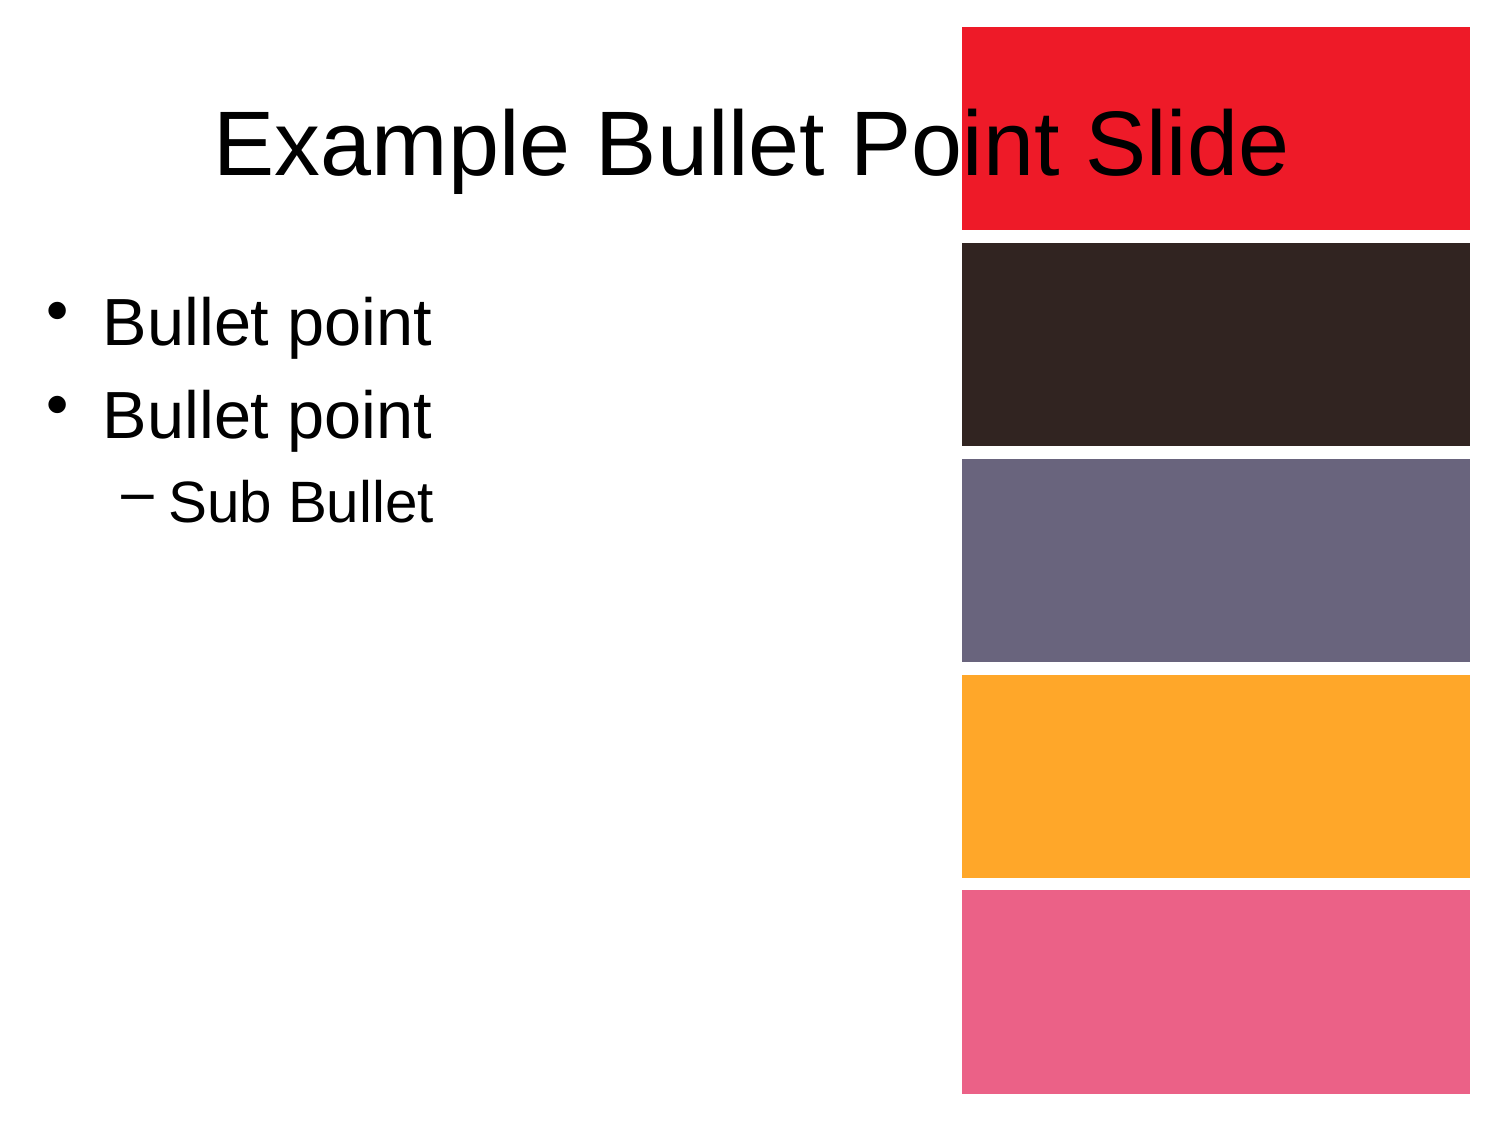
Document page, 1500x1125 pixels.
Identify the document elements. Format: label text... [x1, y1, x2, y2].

list Bullet point Bullet point Sub Bullet [31, 271, 1137, 1014]
title Example Bullet Point Slide [79, 45, 1425, 233]
